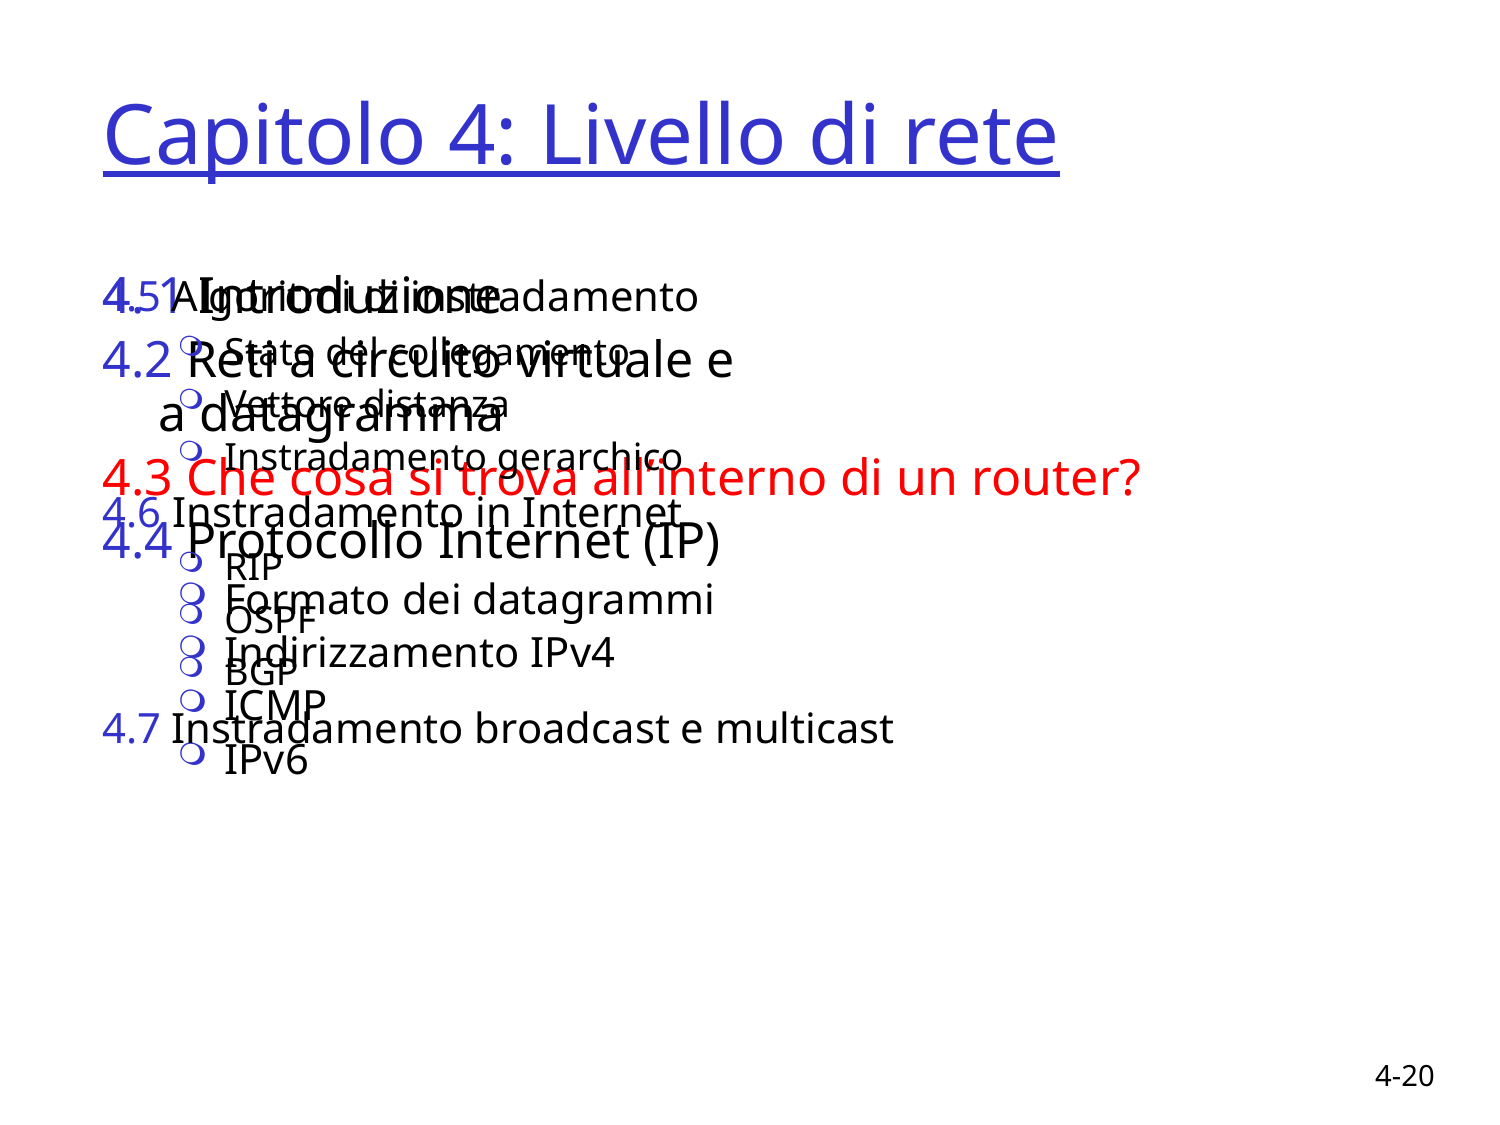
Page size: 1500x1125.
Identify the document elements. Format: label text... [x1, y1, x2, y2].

title Capitolo 4: Livello di rete [87, 37, 1363, 226]
slide_number 4-20 [1338, 1049, 1451, 1125]
list 4.5 Algoritmi di instradamento Stato del collegamento Vettore distanza Instradamento gerarchico 4.6 Instradamento in Internet RIP OSPF BGP 4.7 Instradamento broadcast e multicast [87, 262, 1363, 1026]
